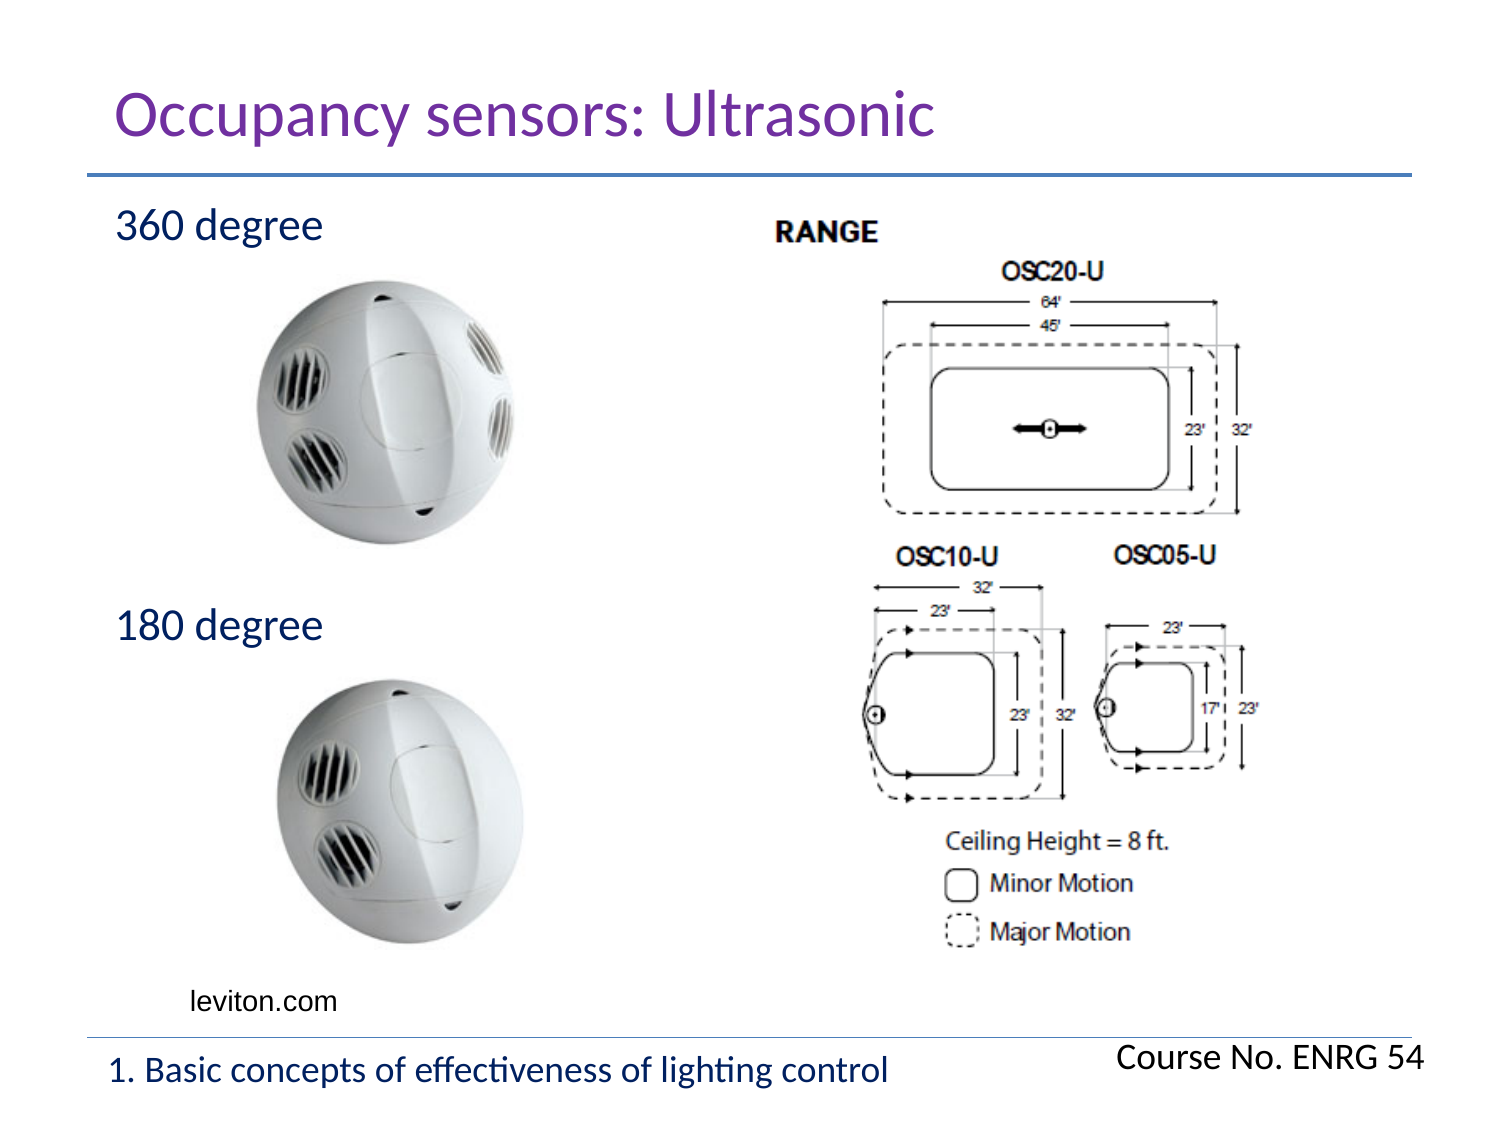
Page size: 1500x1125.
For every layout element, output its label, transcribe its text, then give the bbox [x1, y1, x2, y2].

text_box 1. Basic concepts of effectiveness of lighting control [92, 1046, 905, 1098]
picture [249, 274, 524, 549]
picture [262, 676, 537, 951]
text_box leviton.com [175, 974, 354, 1025]
text_box 360 degree [99, 187, 525, 258]
text_box Course No. ENRG 54 [1101, 1024, 1441, 1085]
text_box 180 degree [99, 587, 525, 658]
picture [762, 199, 1301, 966]
text_box Occupancy sensors: Ultrasonic [99, 62, 1425, 238]
